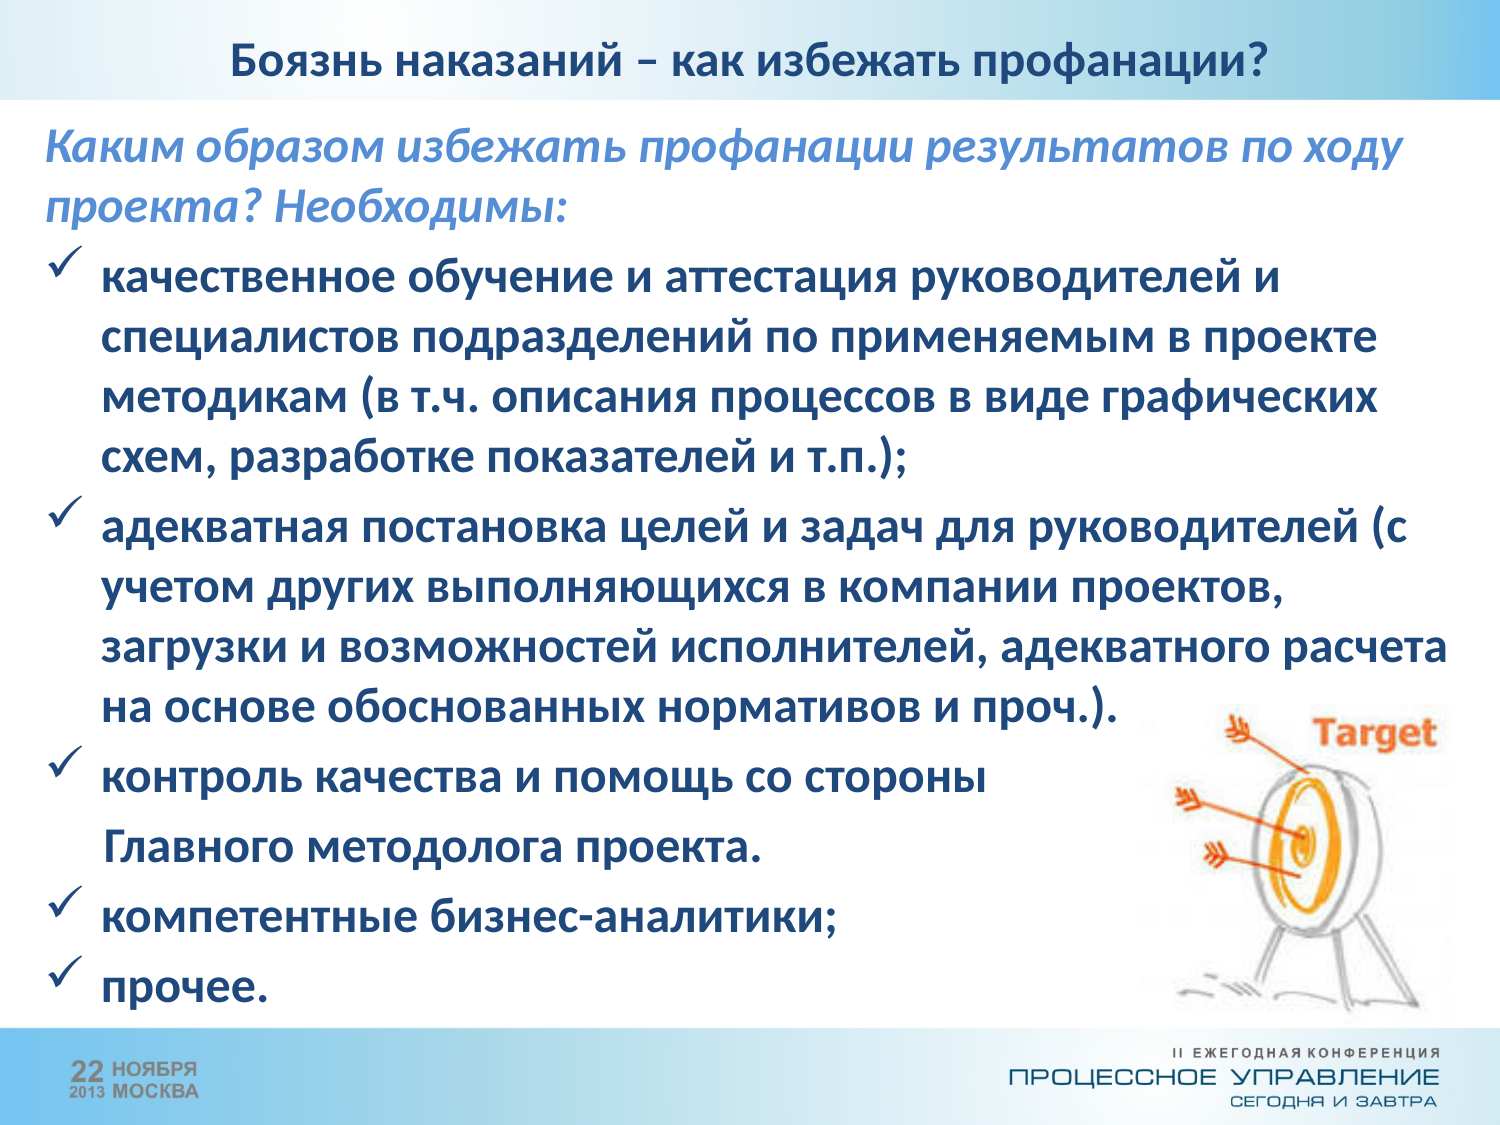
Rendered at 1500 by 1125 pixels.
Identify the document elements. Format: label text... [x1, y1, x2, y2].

list Боязнь наказаний – как избежать профанации? [29, 19, 1471, 105]
list Каким образом избежать профанации результатов по ходу проекта? Необходимы: качественное обучение и аттестация руководителей и специалистов подразделений по применяемым в проекте методикам (в т.ч. описания процессов в виде графических схем, разработке показателей и т.п.); адекватная постановка целей и задач для руководителей (с учетом других выполняющихся в компании проектов, загрузки и возможностей исполнителей, адекватного расчета на основе обоснованных нормативов и проч.). контроль качества и помощь со стороны Главного методолога проекта. компетентные бизнес-аналитики; прочее. [29, 105, 1471, 1008]
picture [0, 0, 1500, 1125]
